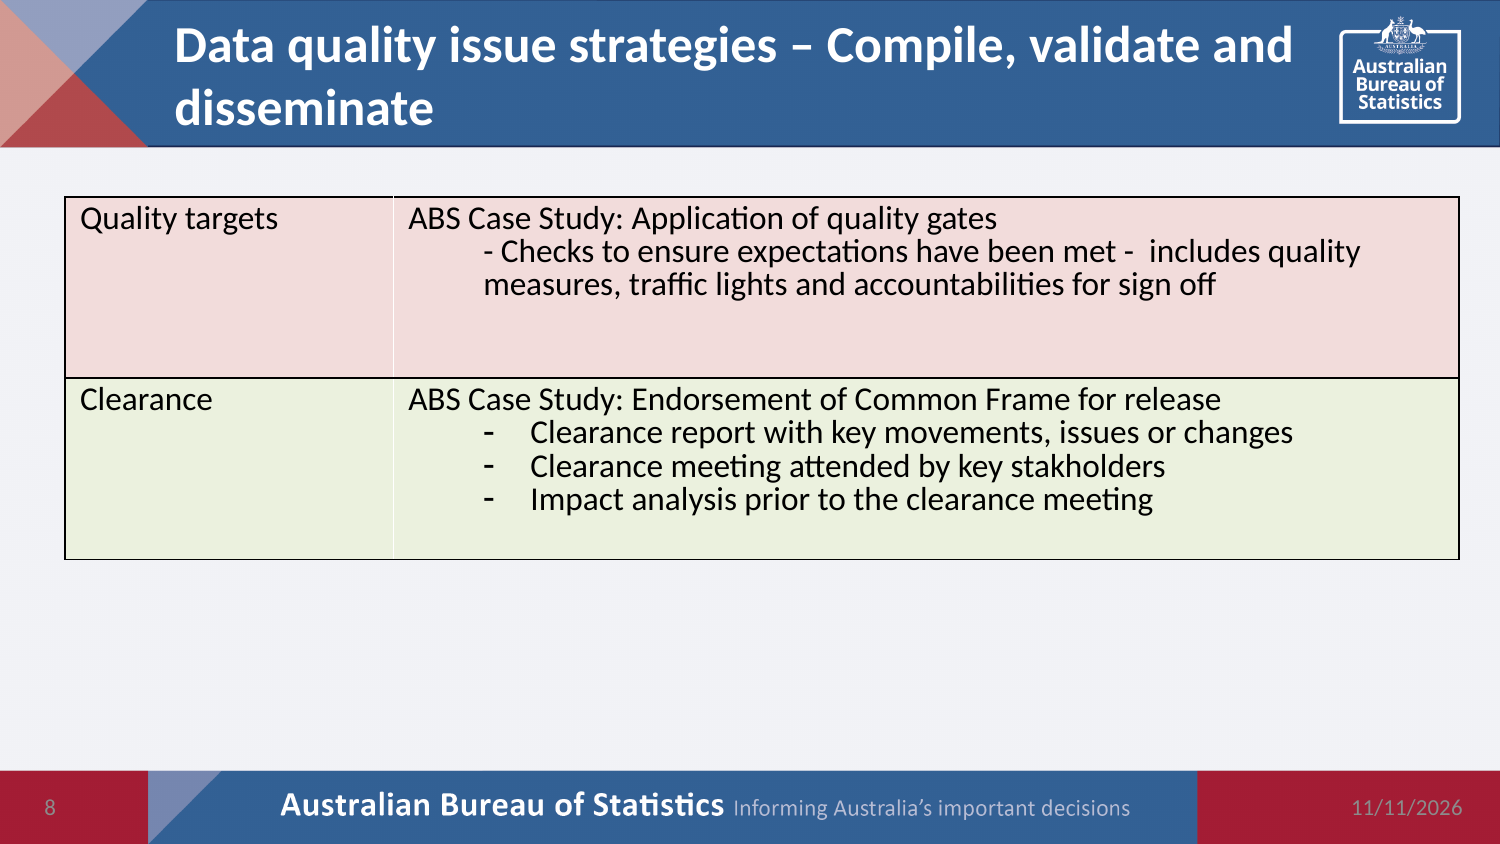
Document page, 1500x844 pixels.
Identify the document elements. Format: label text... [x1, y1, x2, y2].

slide_number 8 [29, 788, 113, 824]
picture [0, 0, 1500, 844]
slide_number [1210, 788, 1478, 824]
table_cell Clearance [66, 379, 393, 559]
table_header ABS Case Study: Application of quality gates - Checks to ensure expectations have been met - includes quality measures, traffic lights and accountabilities for sign off [394, 198, 1458, 377]
table_cell ABS Case Study: Endorsement of Common Frame for release Clearance report with key movements, issues or changes Clearance meeting attended by key stakholders Impact analysis prior to the clearance meeting [394, 379, 1458, 559]
title Data quality issue strategies – Compile, validate and disseminate [159, 3, 1329, 144]
table_header Quality targets [66, 198, 393, 377]
